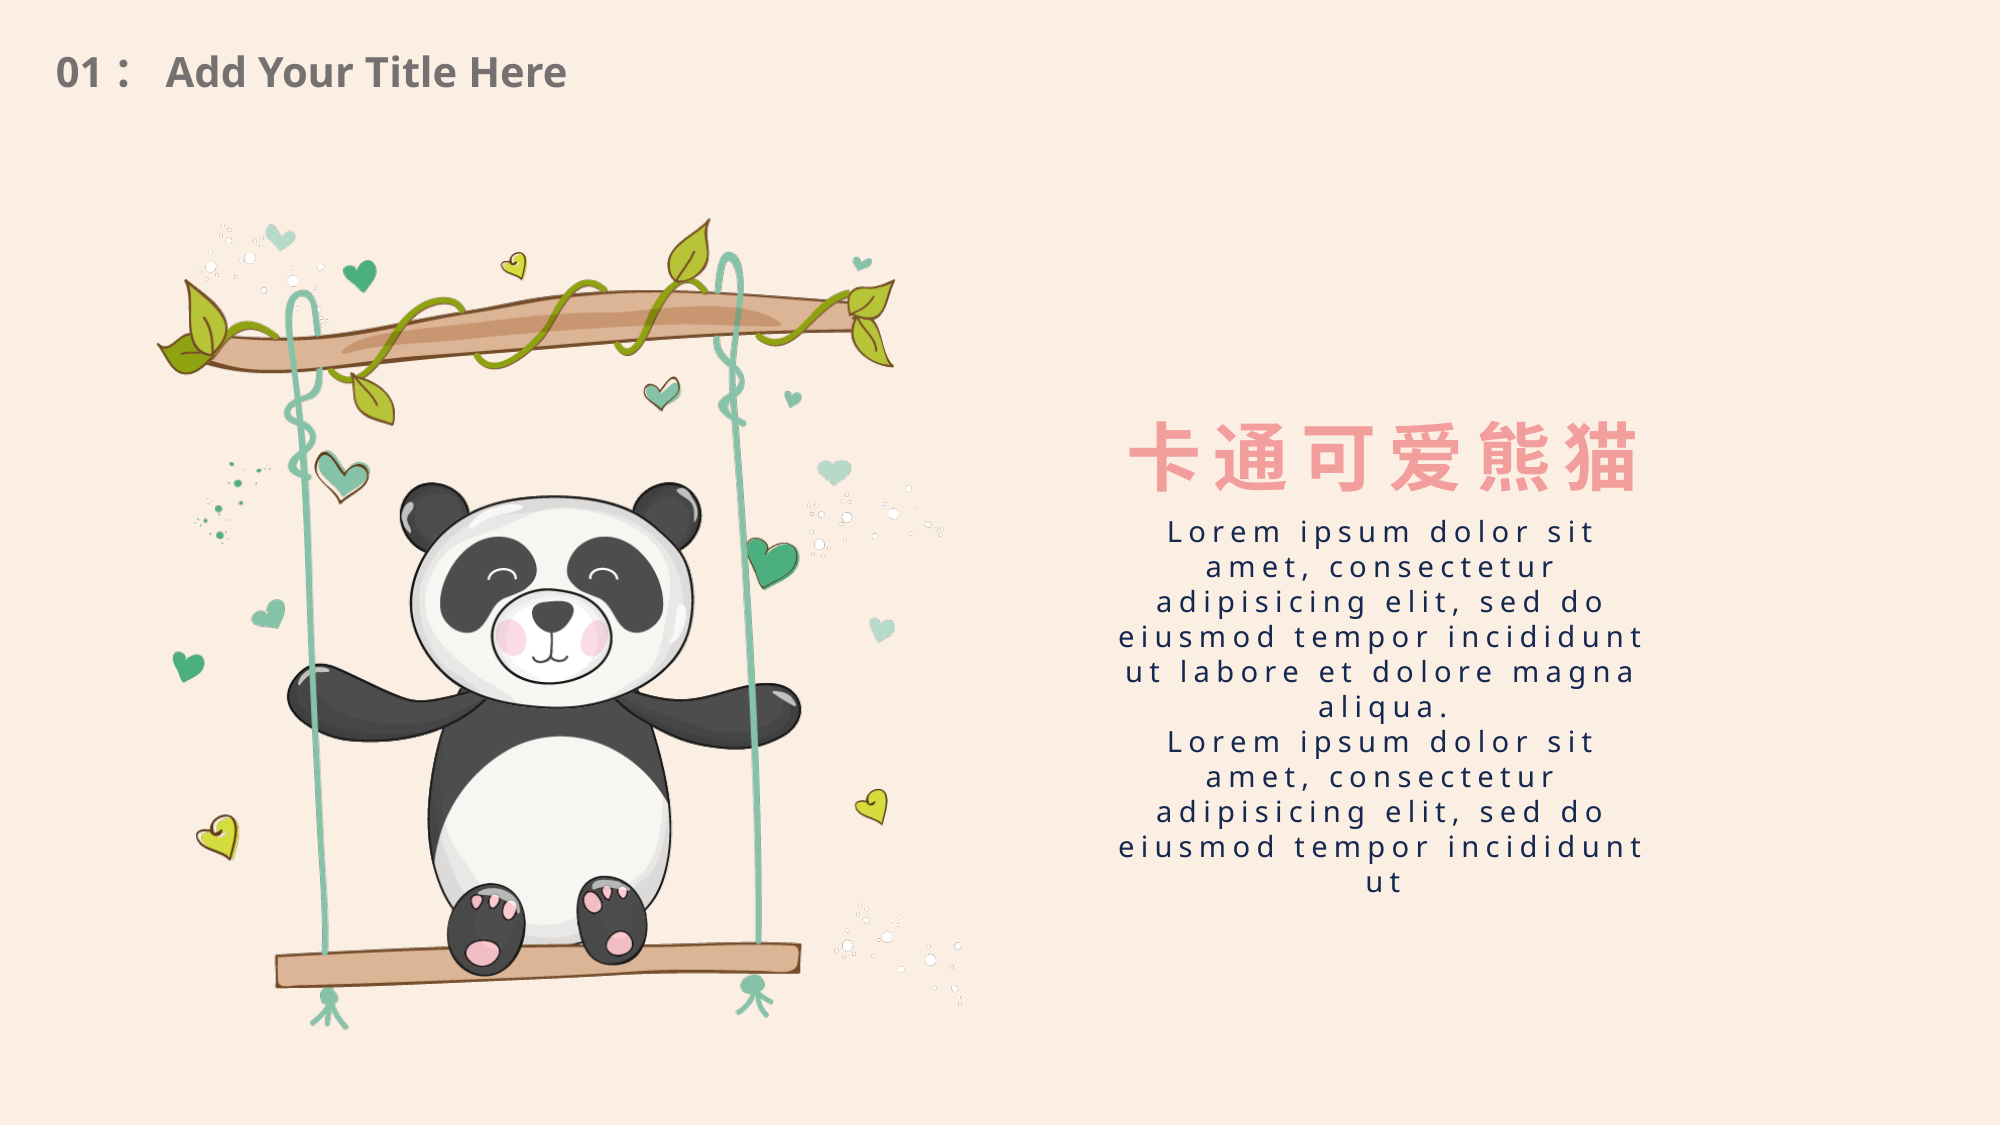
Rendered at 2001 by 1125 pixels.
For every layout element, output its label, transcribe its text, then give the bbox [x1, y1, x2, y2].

text_box Lorem ipsum dolor sit amet, consectetur adipisicing elit, sed do eiusmod tempor incididunt ut labore et dolore magna aliqua. Lorem ipsum dolor sit amet, consectetur adipisicing elit, sed do eiusmod tempor incididunt ut [1092, 506, 1674, 906]
picture [59, 147, 1012, 1101]
text_box 卡通可爱熊猫 [1078, 403, 1687, 509]
text_box 01：Add Your Title Here [41, 38, 1118, 104]
